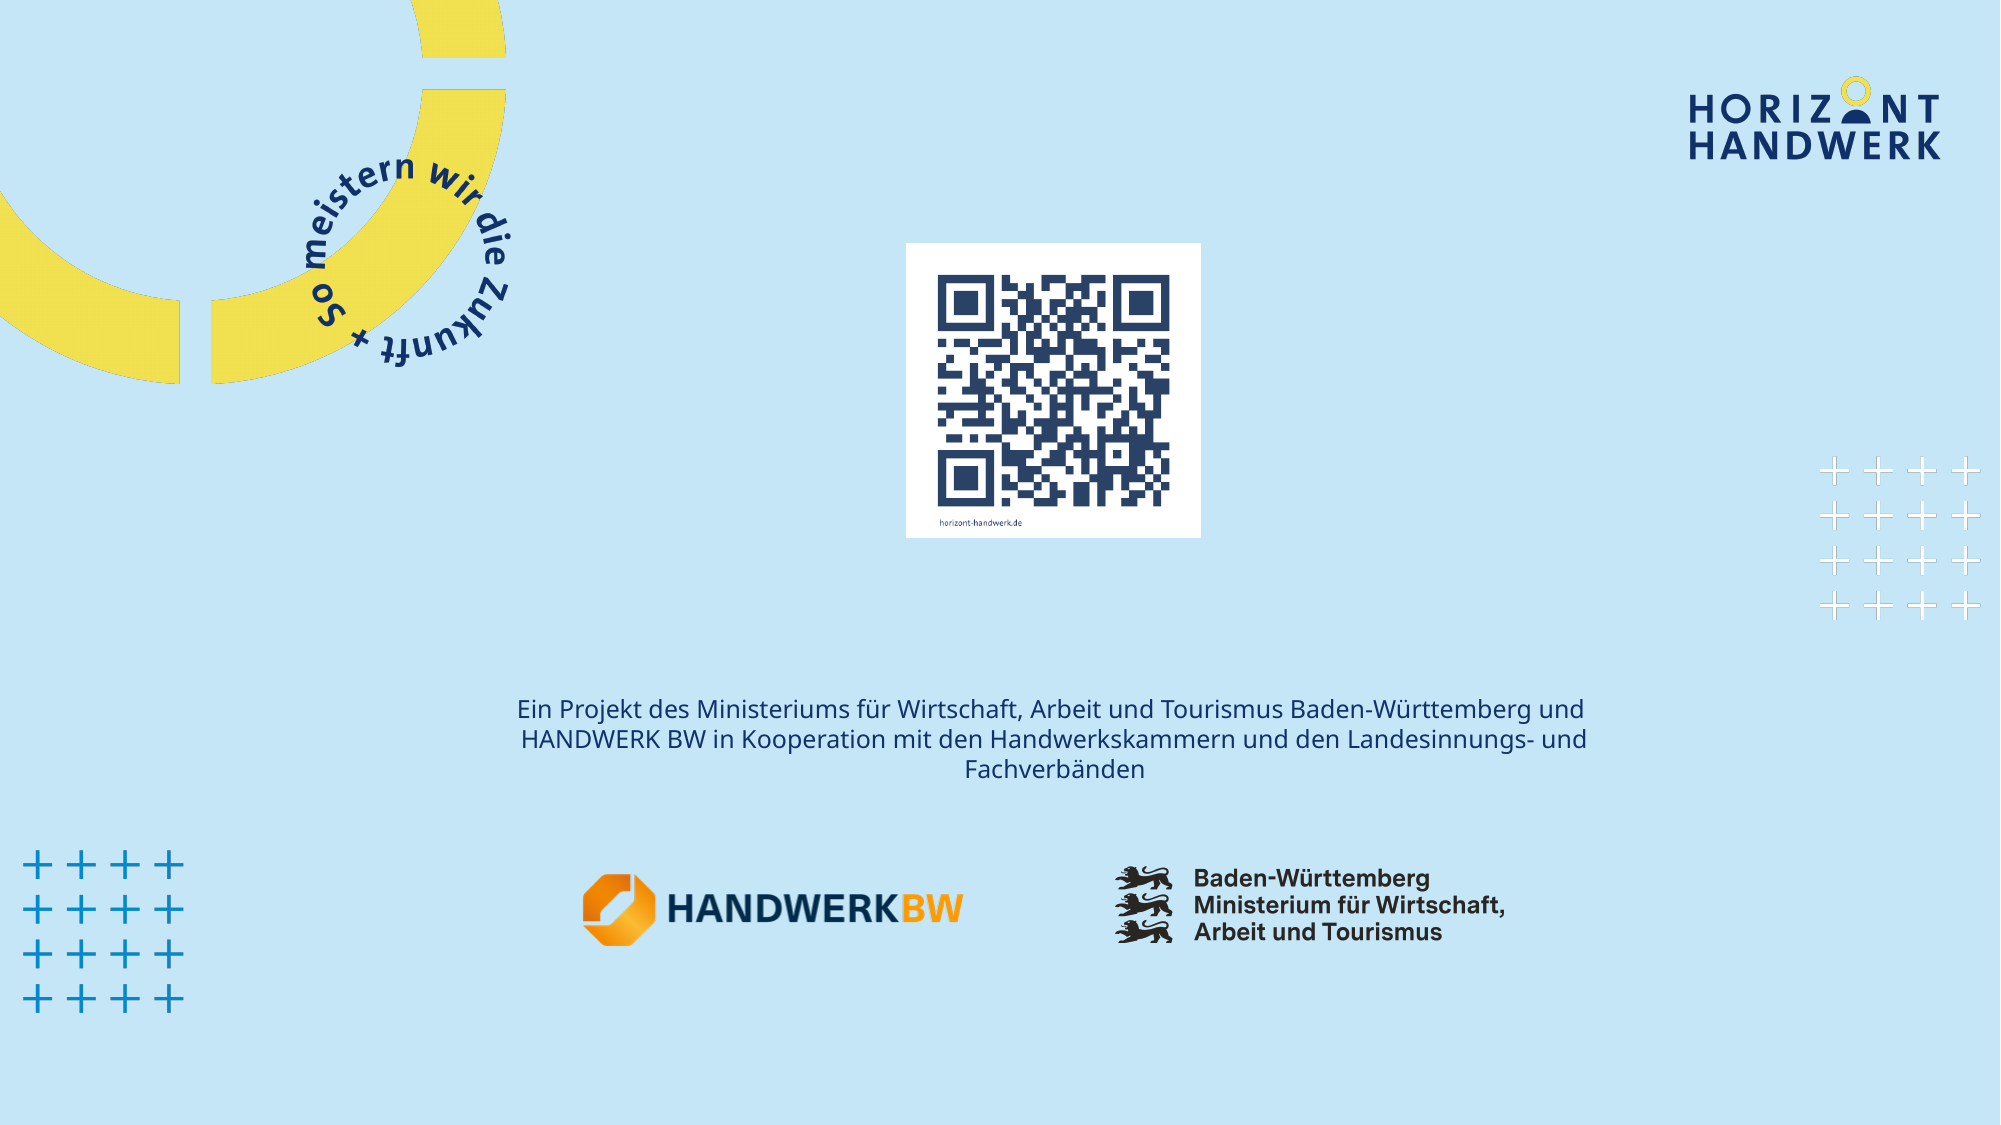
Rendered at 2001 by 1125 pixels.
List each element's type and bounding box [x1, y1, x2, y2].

picture [547, 838, 1000, 982]
picture [906, 243, 1201, 538]
picture [1115, 866, 1504, 943]
picture [0, 0, 530, 384]
picture [17, 844, 189, 1019]
picture [1814, 450, 1986, 626]
picture [1683, 73, 1945, 167]
